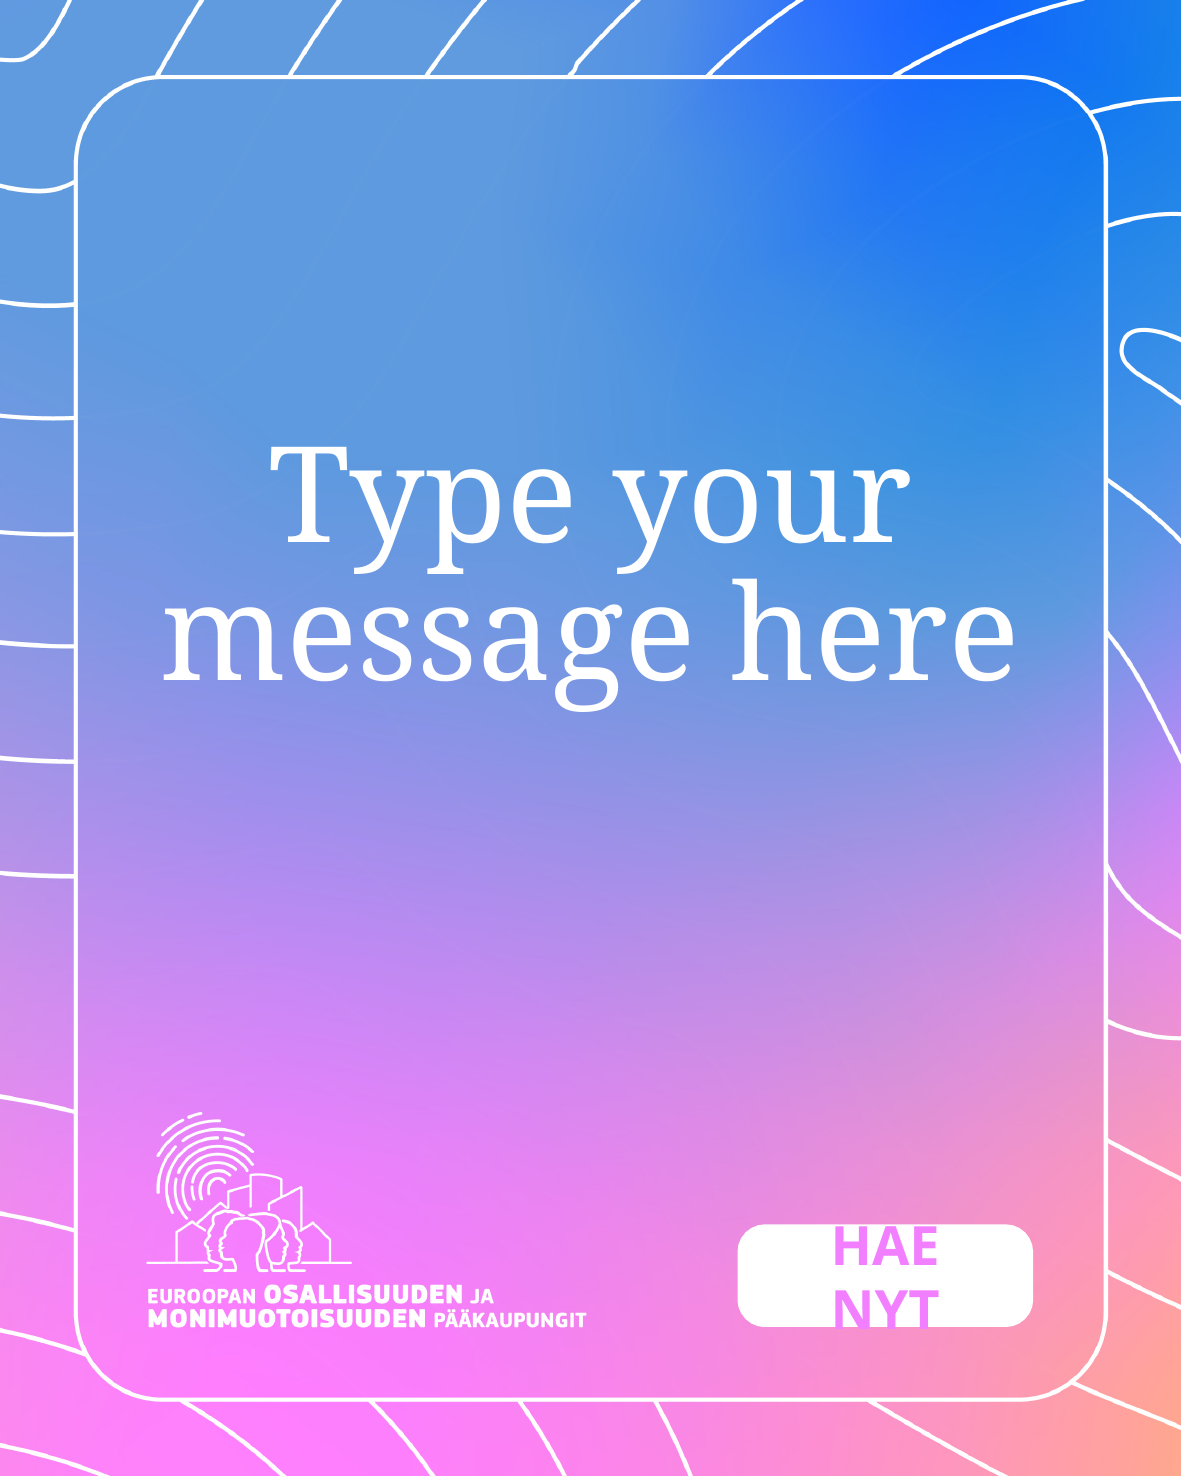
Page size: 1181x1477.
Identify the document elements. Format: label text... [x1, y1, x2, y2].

title Type your message here [88, 161, 1093, 977]
text_box HAE NYT [751, 1238, 1020, 1313]
picture [0, 0, 1181, 1476]
